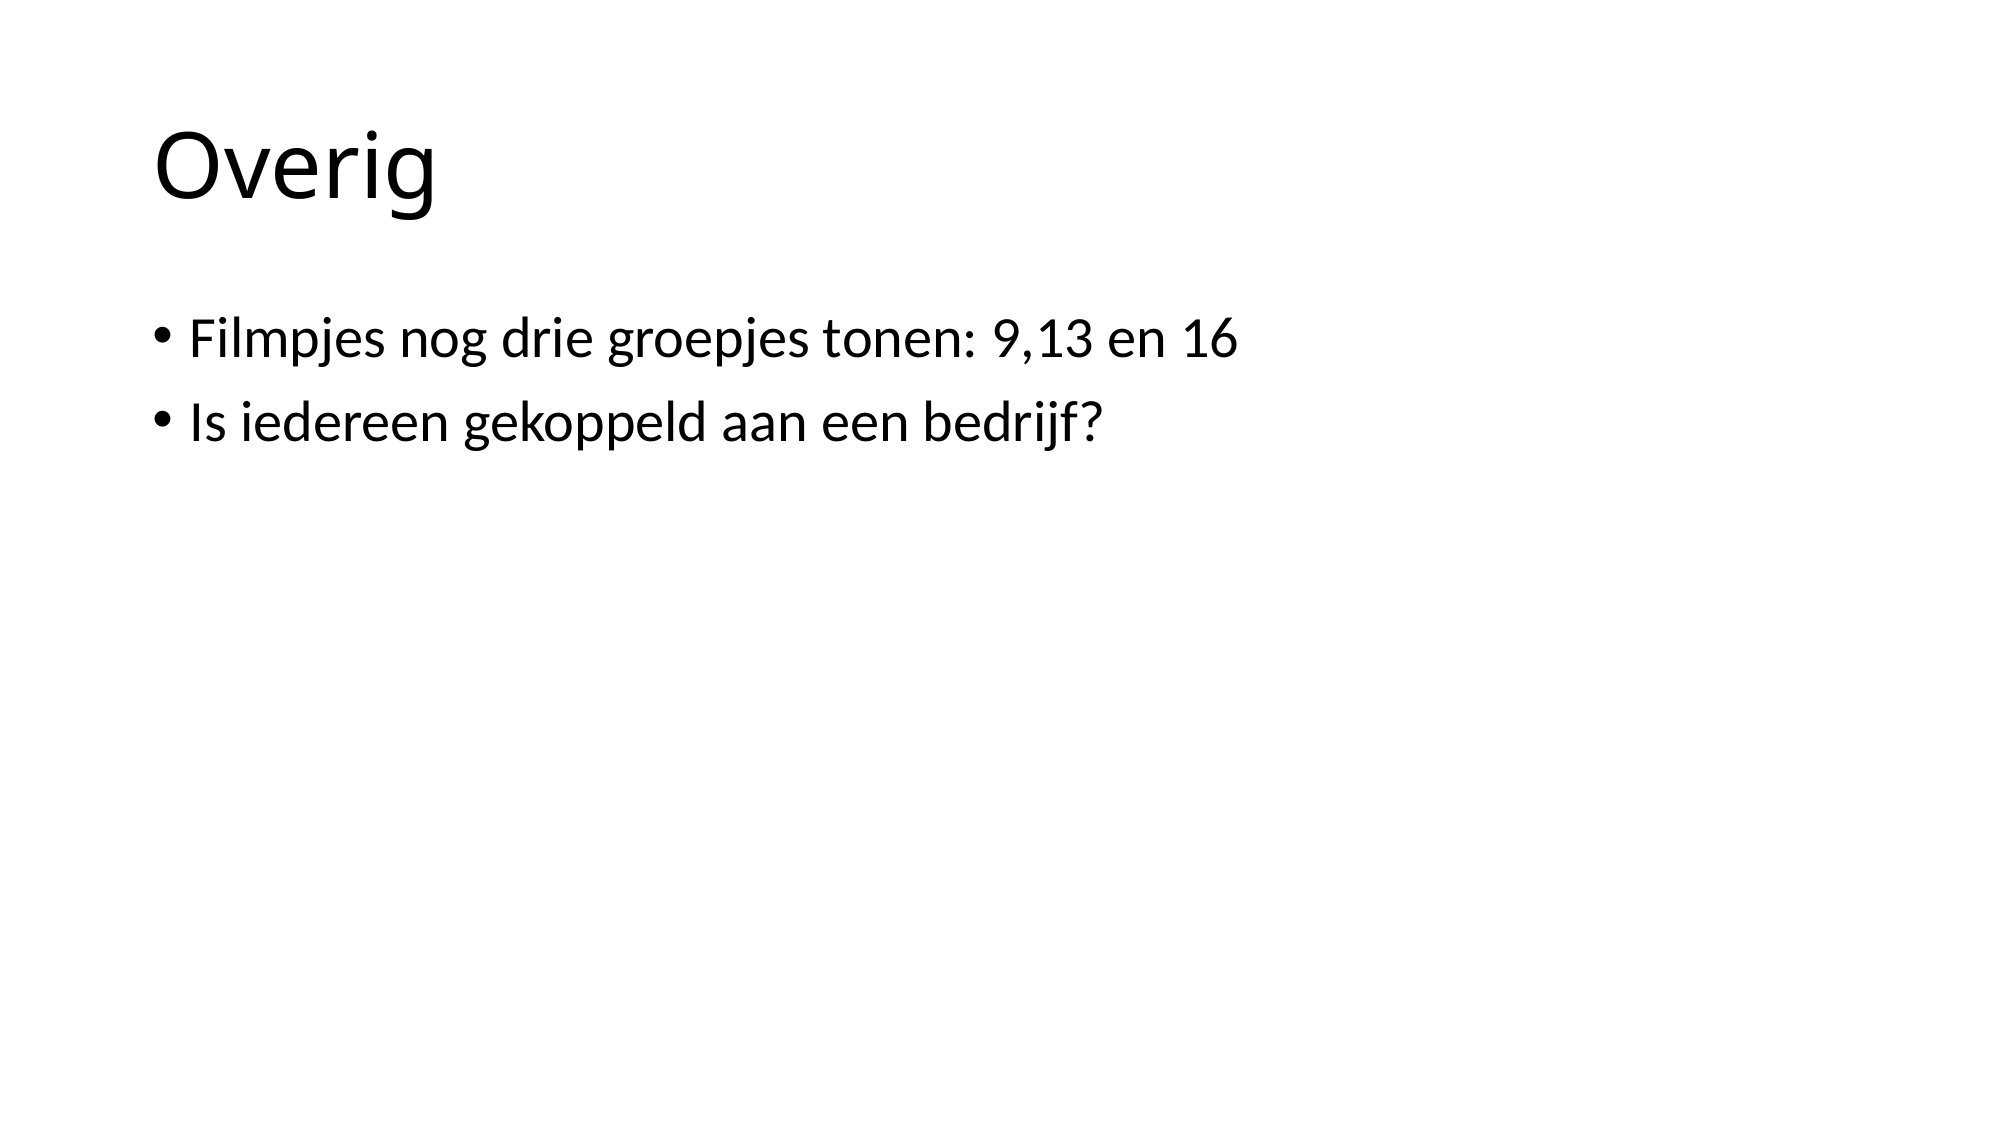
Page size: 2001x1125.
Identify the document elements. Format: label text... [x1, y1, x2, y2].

list Filmpjes nog drie groepjes tonen: 9,13 en 16 Is iedereen gekoppeld aan een bedrijf? [137, 299, 1863, 1014]
title Overig [137, 59, 1863, 278]
